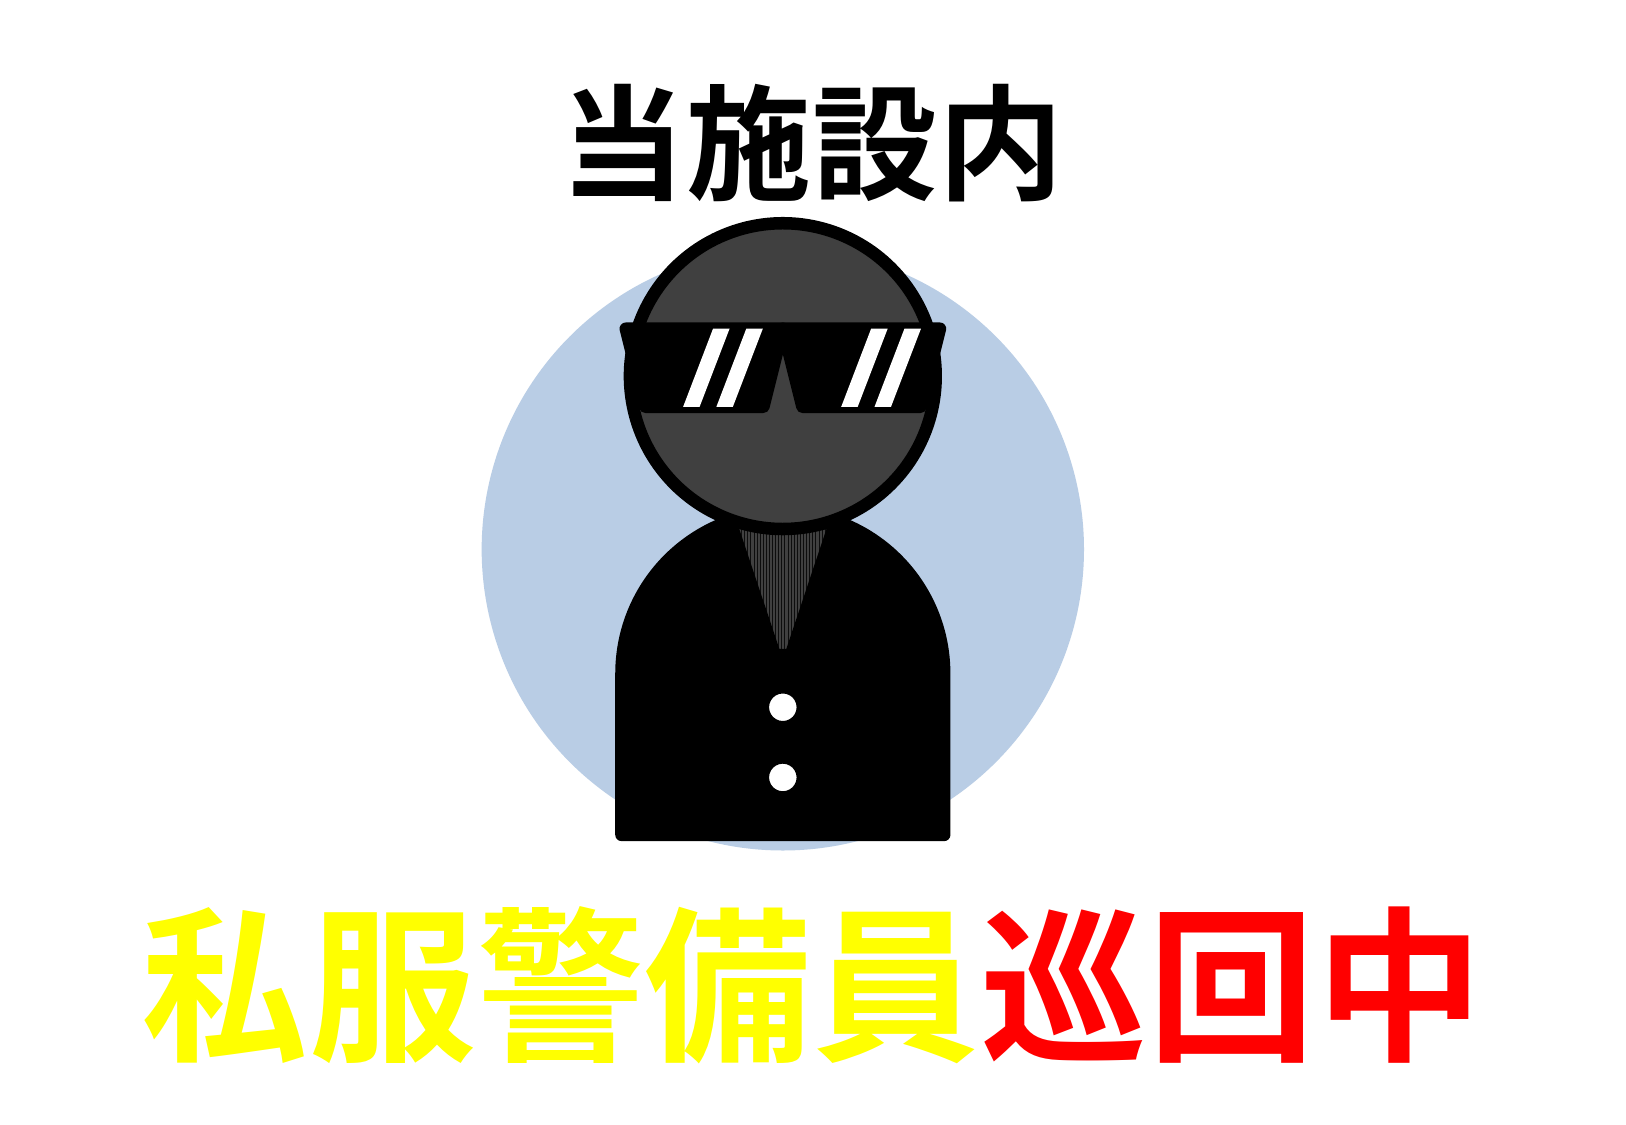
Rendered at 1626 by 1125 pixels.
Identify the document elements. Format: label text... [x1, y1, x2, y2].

text_box 当施設内 [0, 58, 1625, 224]
text_box 私服警備員巡回中 [0, 874, 1625, 1090]
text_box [481, 223, 1085, 851]
